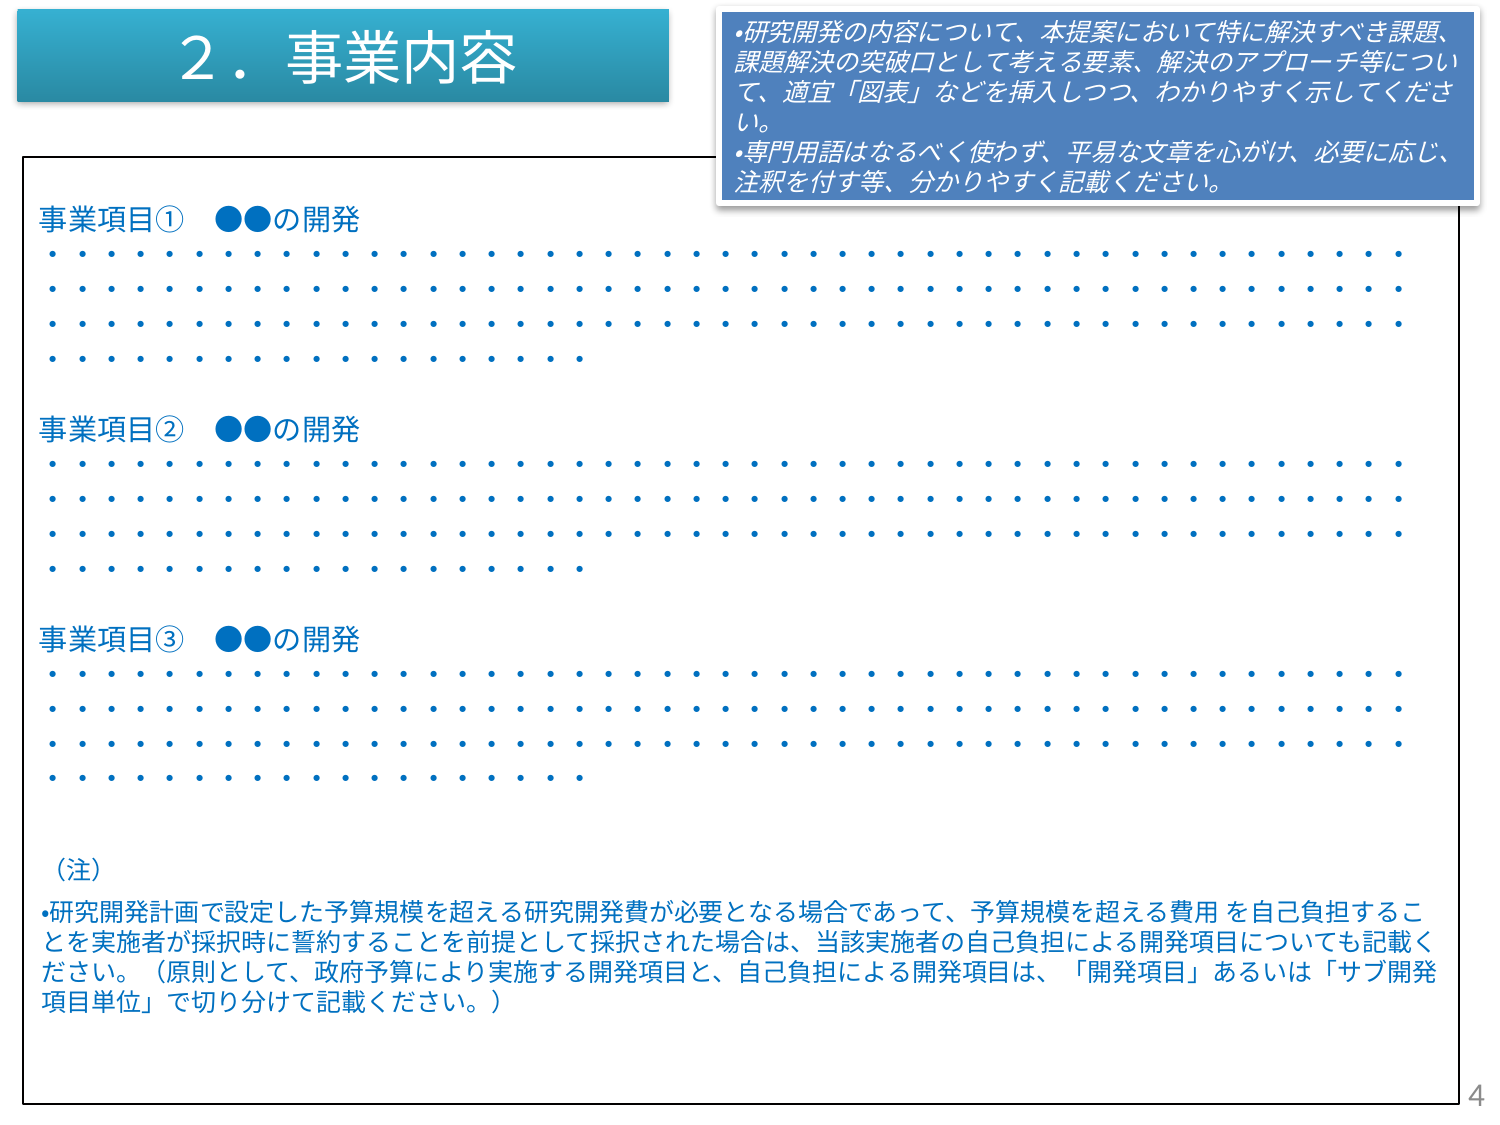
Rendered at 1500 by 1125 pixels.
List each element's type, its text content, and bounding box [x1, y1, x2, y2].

text_box ・研究開発の内容について、本提案において特に解決すべき課題、課題解決の突破口として考える要素、解決のアプローチ等について、適宜「図表」などを挿入しつつ、わかりやすく示してください。 ・専門用語はなるべく使わず、平易な文章を心がけ、必要に応じ、注釈を付す等、分かりやすく記載ください。 [716, 6, 1480, 206]
slide_number 4 [1149, 1063, 1500, 1124]
text_box [21, 155, 1461, 1106]
text_box （注） ・研究開発計画で設定した予算規模を超える研究開発費が必要となる場合であって、予算規模を超える費用 を自己負担することを実施者が採択時に誓約することを前提として採択された場合は、当該実施者の自己負担による開発項目についても記載ください。（原則として、政府予算により実施する開発項目と、自己負担による開発項目は、「開発項目」あるいは「サブ開発項目単位」で切り分けて記載ください。） [26, 846, 1459, 1024]
text_box 事業項目① ●●の開発 ・・・・・・・・・・・・・・・・・・・・・・・・・・・・・・・・・・・・・・・・・・・・・・・・・・・・・・・・・・・・・・・・・・・・・・・・・・・・・・・・・・・・・・・・・・・・・・・・・・・・・・・・・・・・・・・・・・・・・・・・・・・・・・・・・・・・・・・・・・・・・・・・・・・・・・・・・・・・・・・・ 事業項目② ●●の開発 ・・・・・・・・・・・・・・・・・・・・・・・・・・・・・・・・・・・・・・・・・・・・・・・・・・・・・・・・・・・・・・・・・・・・・・・・・・・・・・・・・・・・・・・・・・・・・・・・・・・・・・・・・・・・・・・・・・・・・・・・・・・・・・・・・・・・・・・・・・・・・・・・・・・・・・・・・・・・・・・・ 事業項目③ ●●の開発 ・・・・・・・・・・・・・・・・・・・・・・・・・・・・・・・・・・・・・・・・・・・・・・・・・・・・・・・・・・・・・・・・・・・・・・・・・・・・・・・・・・・・・・・・・・・・・・・・・・・・・・・・・・・・・・・・・・・・・・・・・・・・・・・・・・・・・・・・・・・・・・・・・・・・・・・・・・・・・・・・ [24, 194, 1454, 874]
text_box ２．事業内容 [17, 9, 669, 102]
